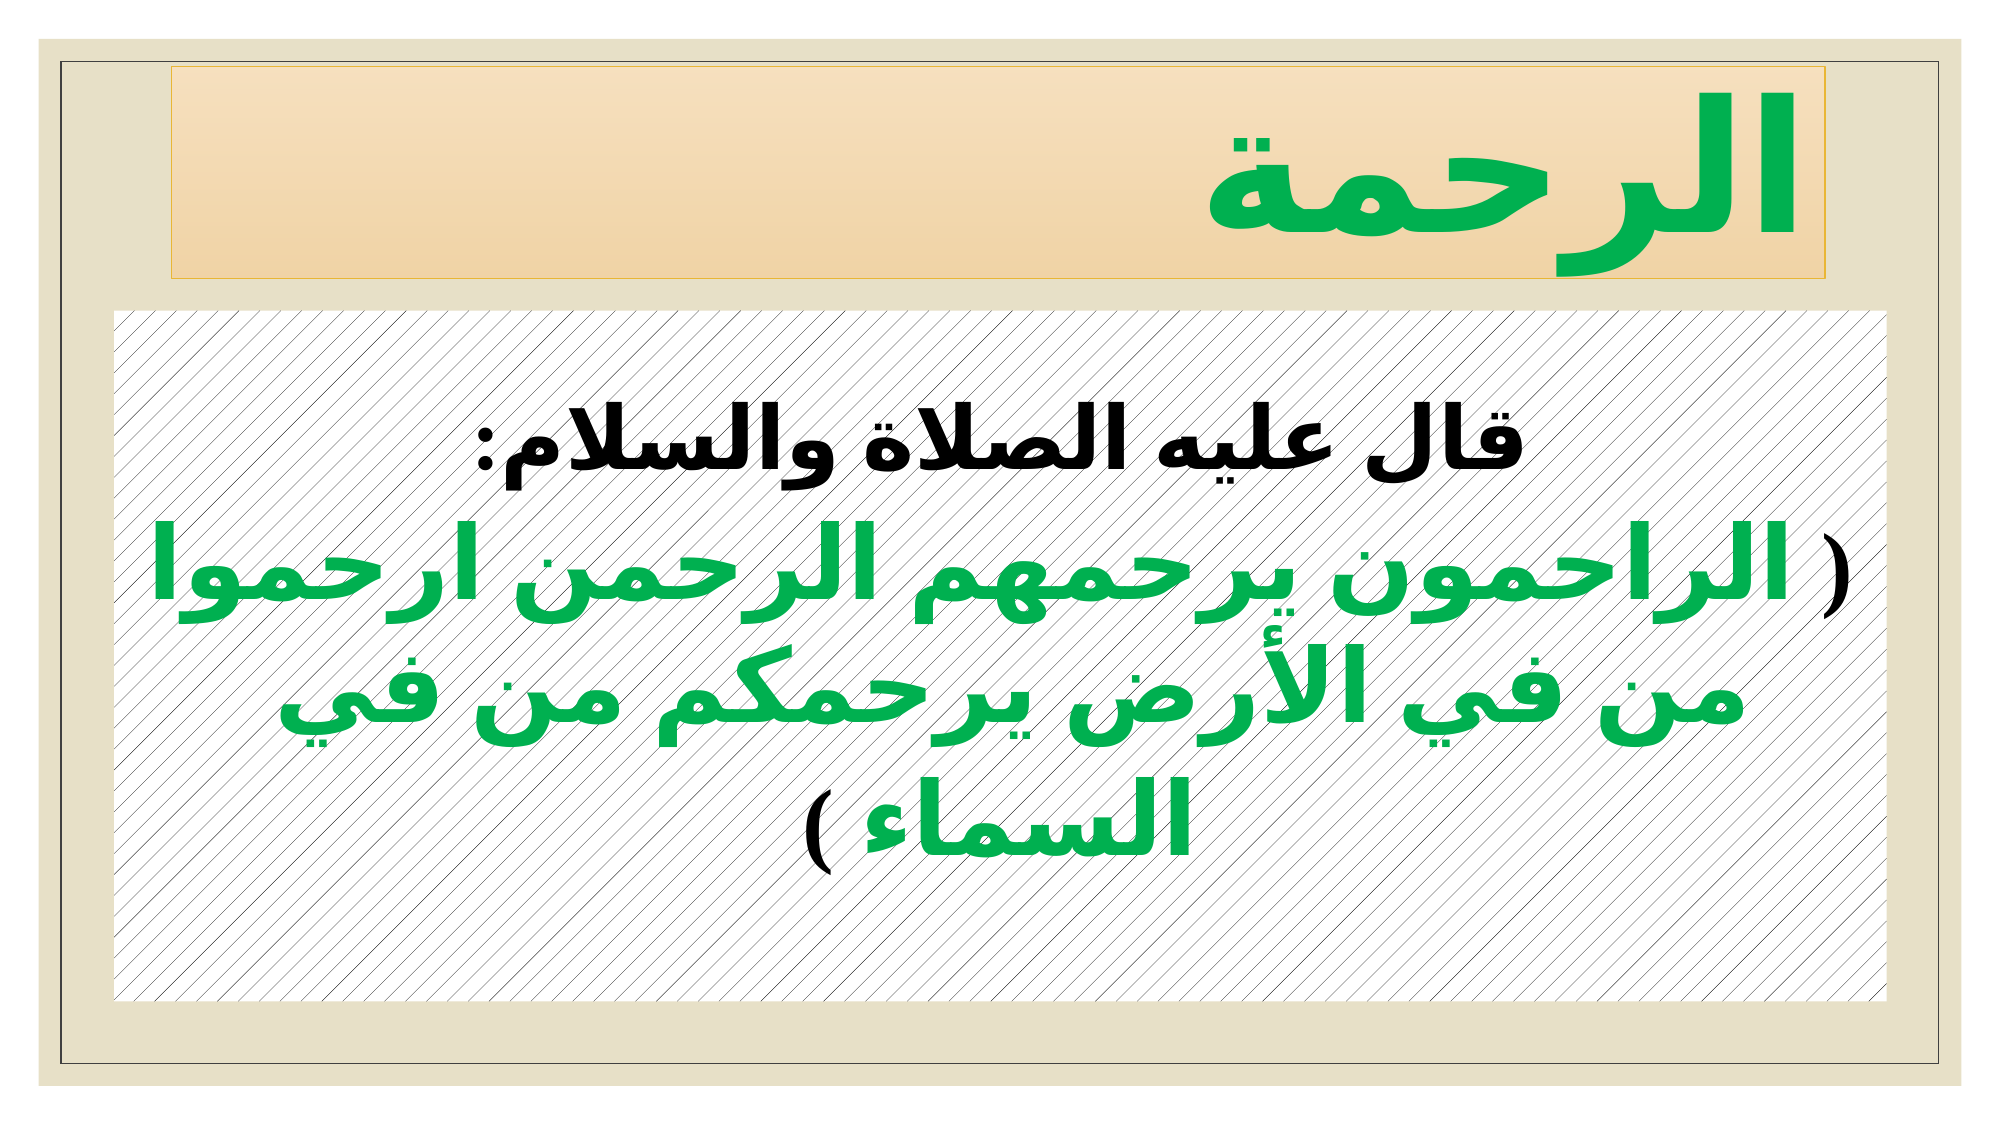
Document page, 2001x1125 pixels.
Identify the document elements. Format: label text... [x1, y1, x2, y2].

list قال عليه الصلاة والسلام: ( الراحمون يرحمهم الرحمن ارحموا من في الأرض يرحمكم من في السماء ) [114, 310, 1887, 1002]
title الرحمة [171, 66, 1826, 279]
